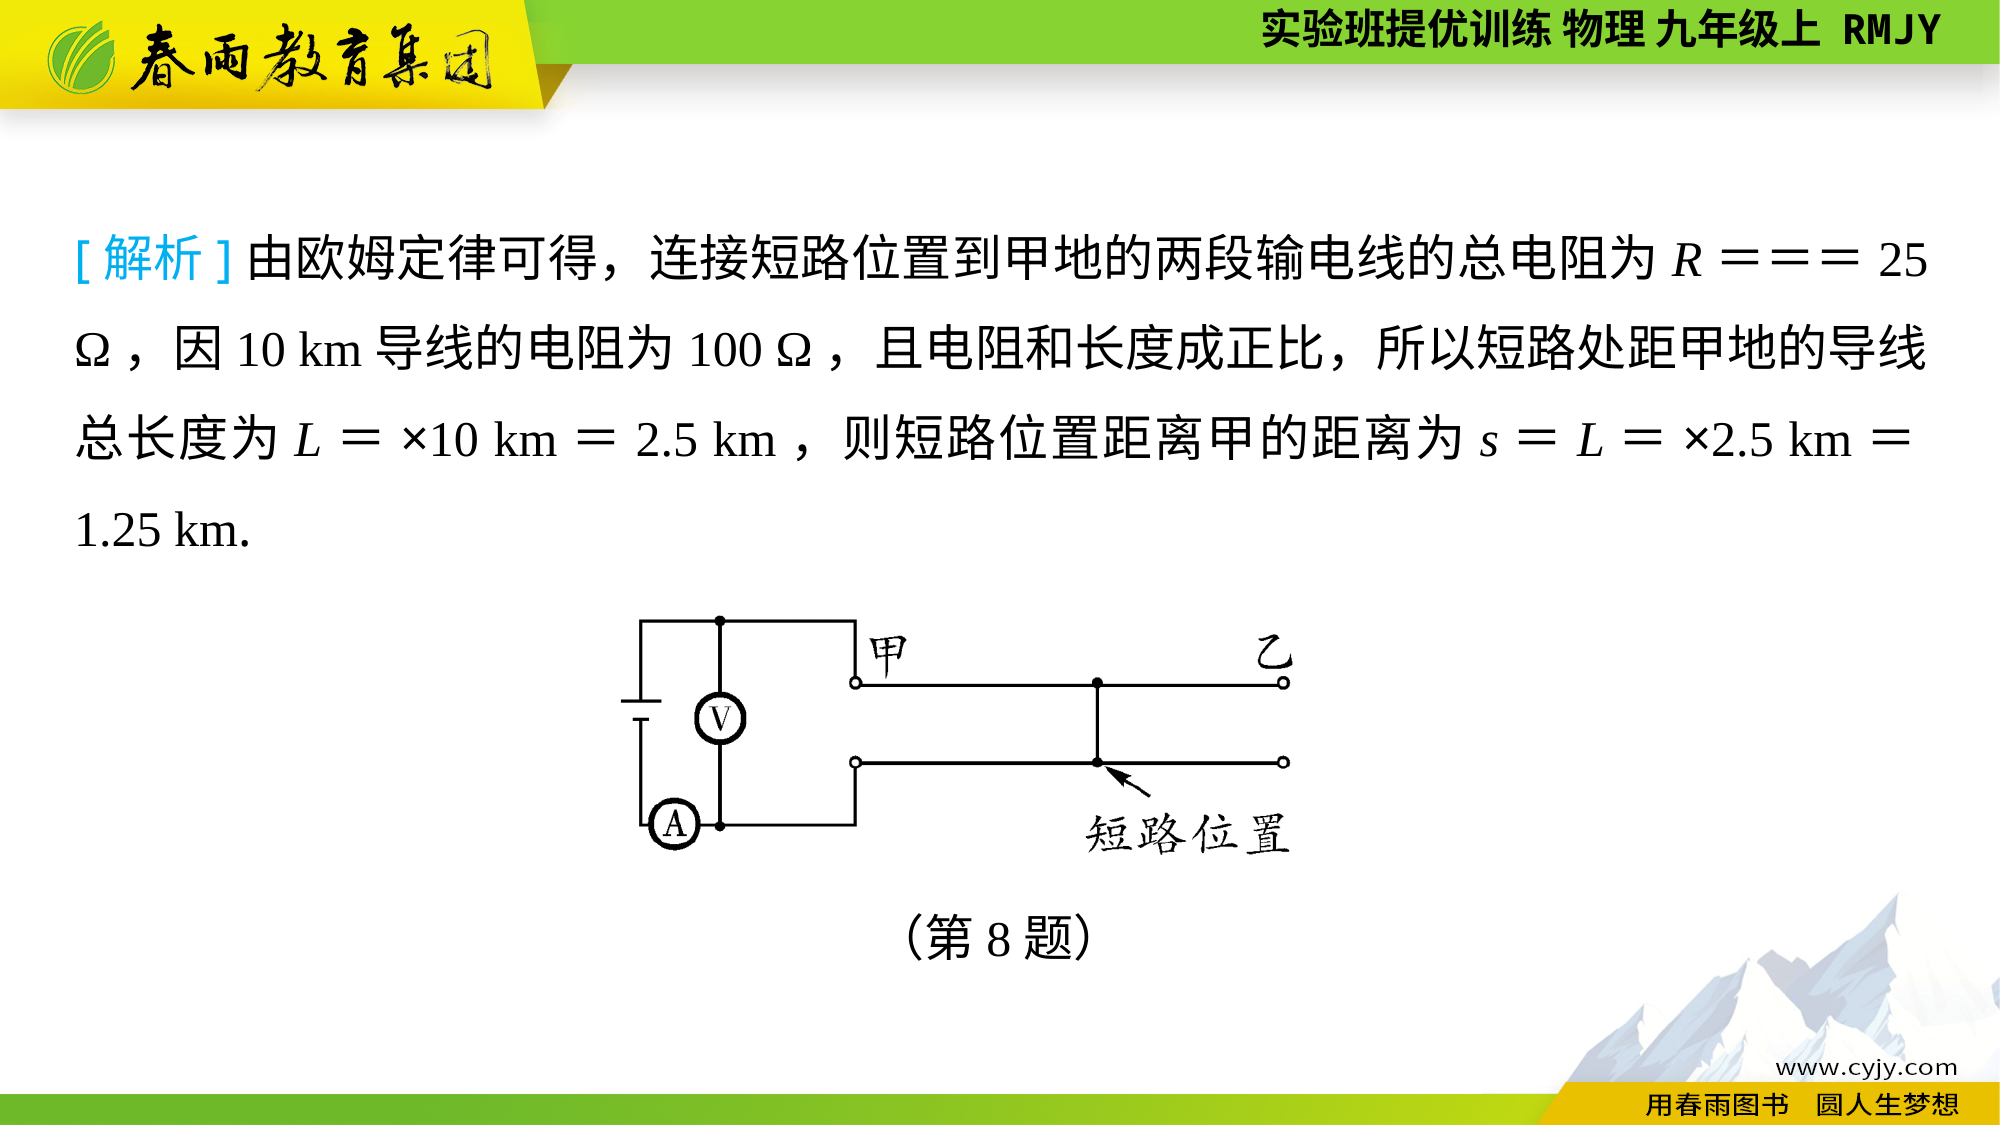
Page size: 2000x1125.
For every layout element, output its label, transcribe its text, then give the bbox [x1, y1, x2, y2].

picture [0, 0, 2000, 1125]
text_box （第8题） [859, 869, 1138, 975]
